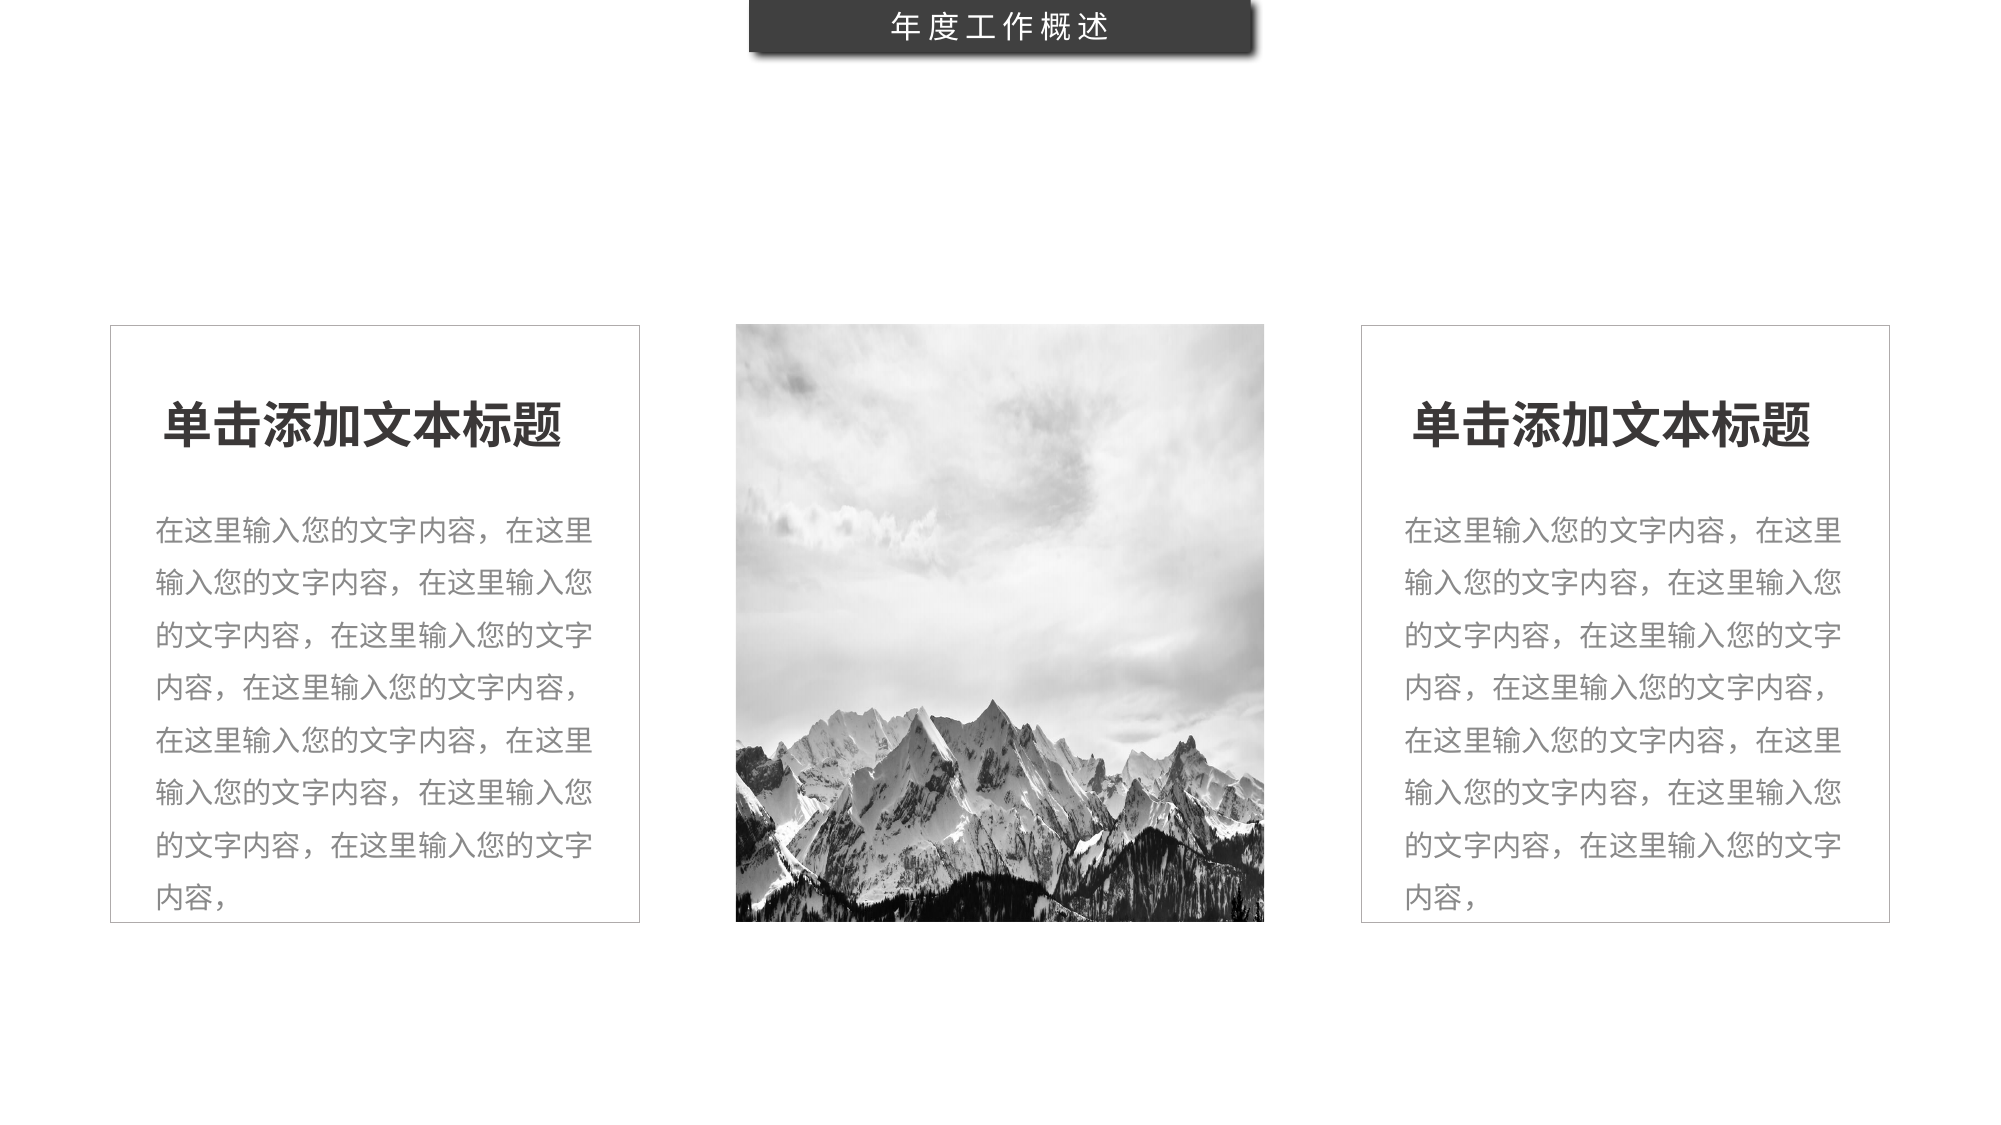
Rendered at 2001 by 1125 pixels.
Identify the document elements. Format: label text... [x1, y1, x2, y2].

text_box [735, 324, 1265, 923]
text_box 年度工作概述 [749, 0, 1251, 53]
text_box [110, 324, 640, 922]
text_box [1360, 324, 1890, 922]
